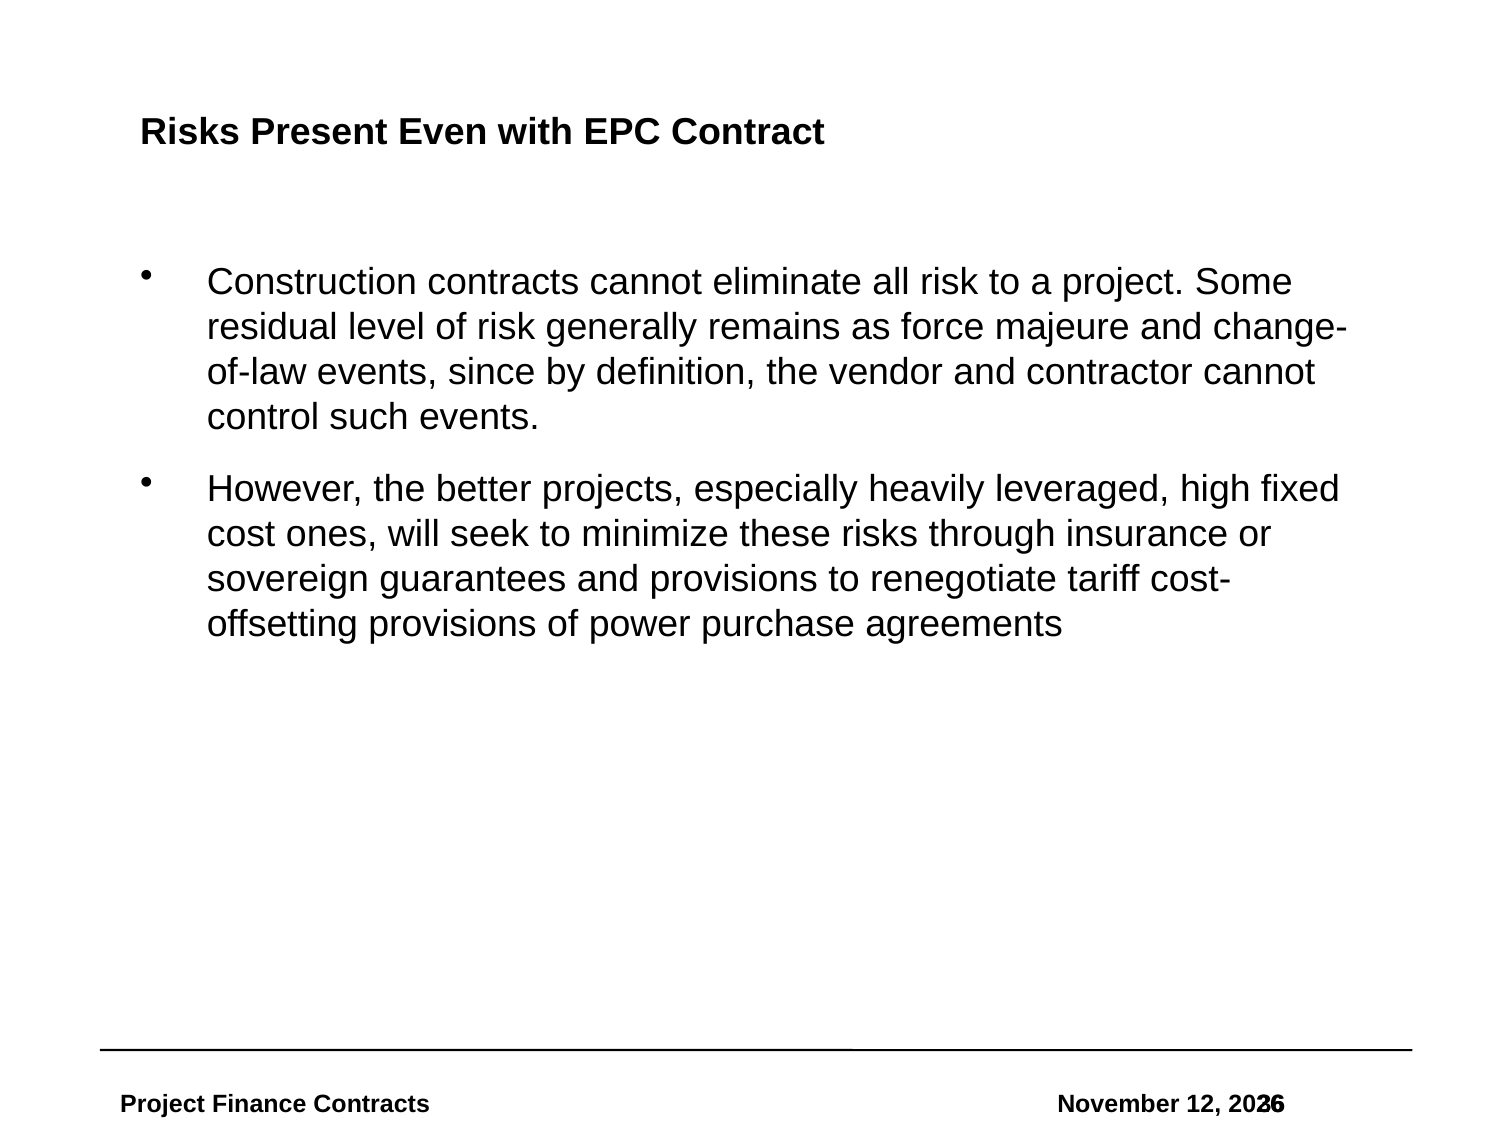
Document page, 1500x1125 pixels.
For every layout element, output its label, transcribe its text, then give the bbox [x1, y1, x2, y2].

title Risks Present Even with EPC Contract [124, 99, 1288, 226]
list Construction contracts cannot eliminate all risk to a project. Some residual level of risk generally remains as force majeure and change-of-law events, since by definition, the vendor and contractor cannot control such events. However, the better projects, especially heavily leveraged, high fixed cost ones, will seek to minimize these risks through insurance or sovereign guarantees and provisions to renegotiate tariff cost-offsetting provisions of power purchase agreements [124, 249, 1376, 1001]
